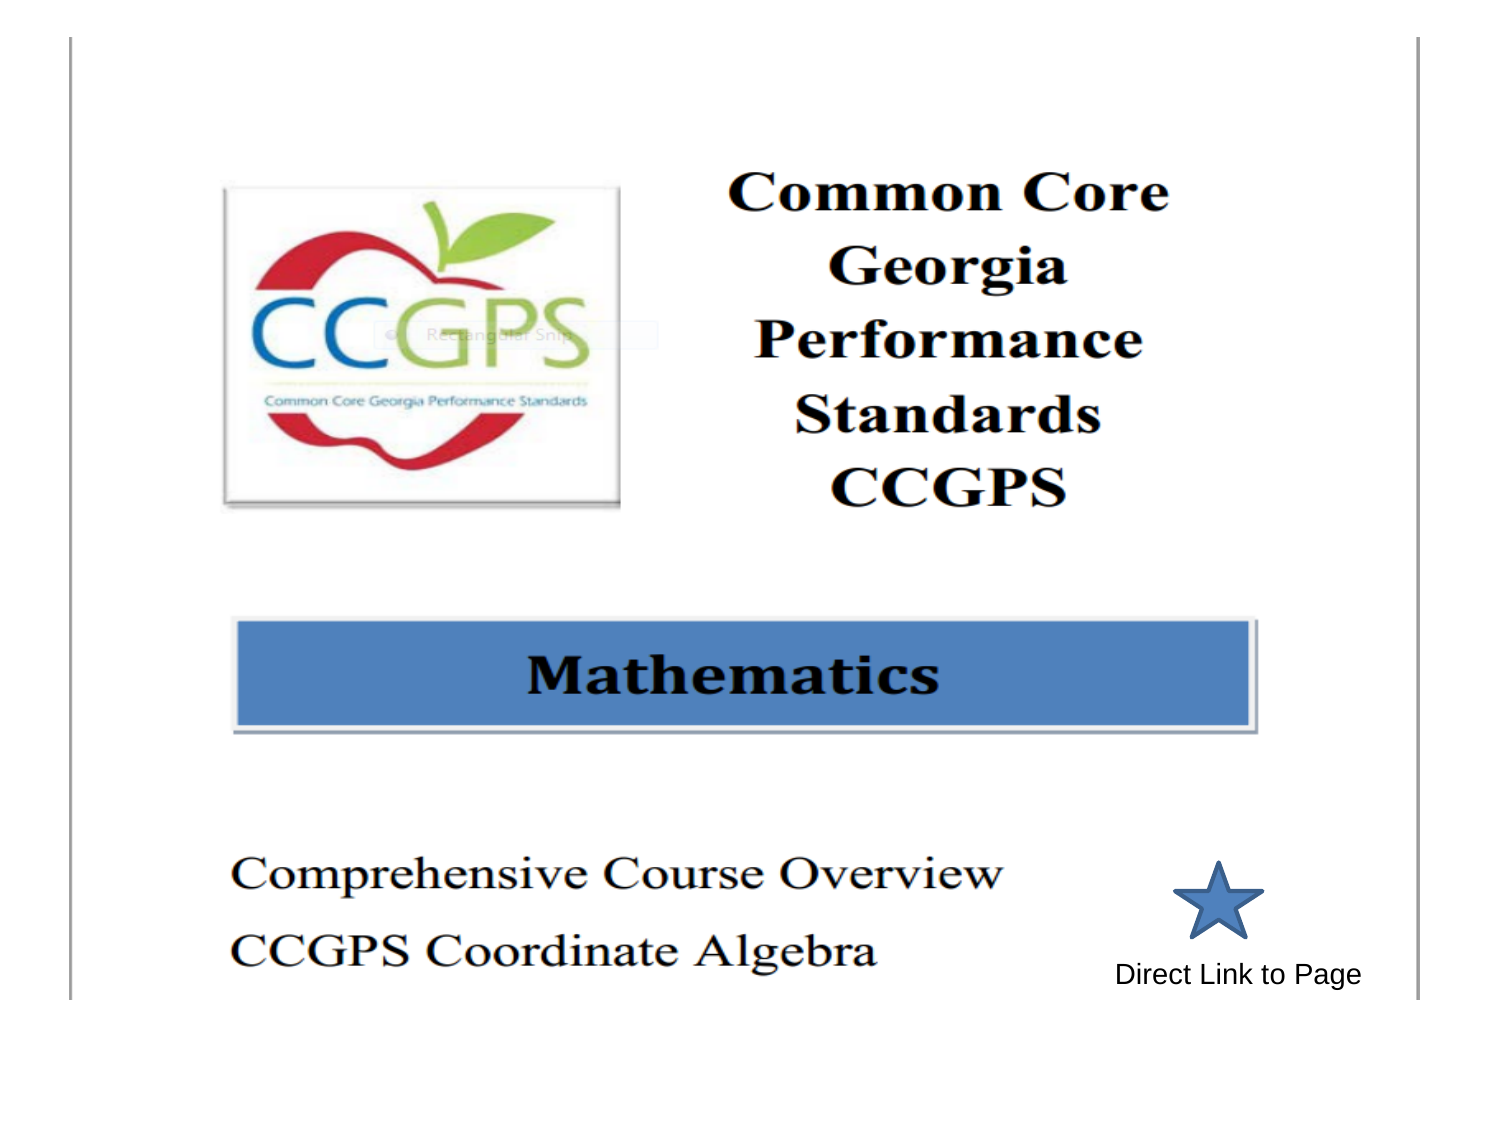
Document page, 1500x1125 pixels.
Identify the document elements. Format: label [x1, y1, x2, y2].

picture [69, 37, 1420, 1001]
